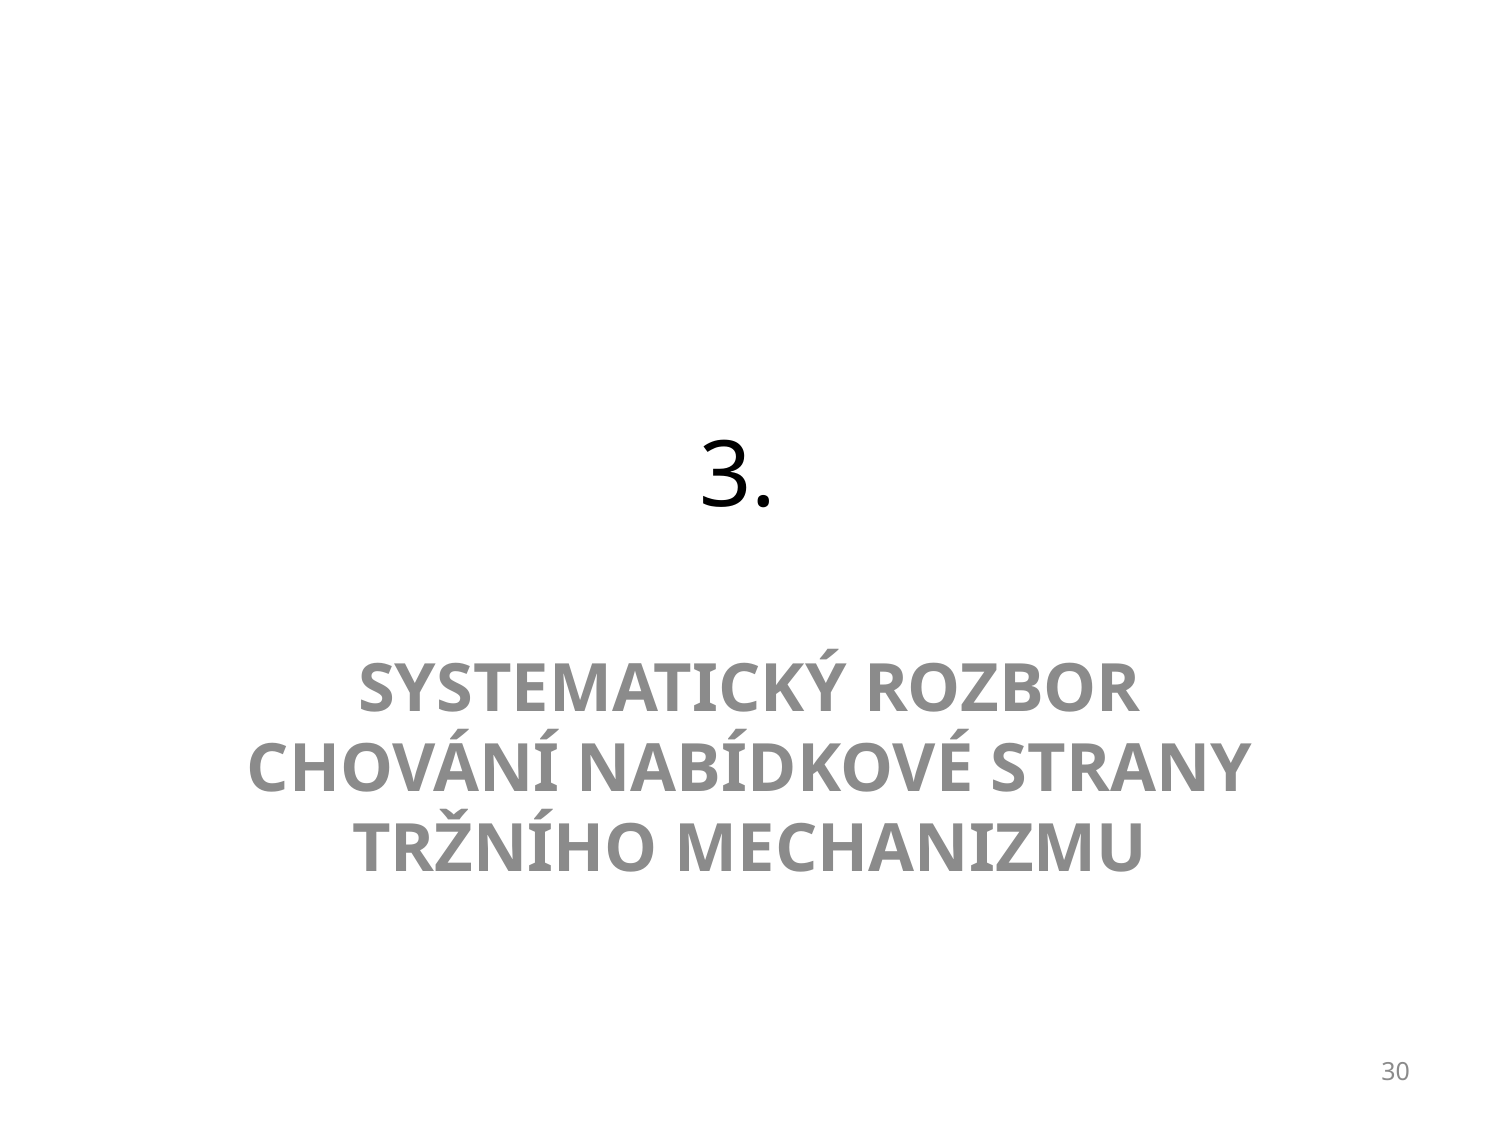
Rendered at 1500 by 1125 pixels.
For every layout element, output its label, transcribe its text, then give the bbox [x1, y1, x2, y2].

title 3. [112, 349, 1388, 591]
slide_number 30 [1074, 1042, 1425, 1103]
subtitle Systematický rozbor chování nabídkové strany tržního mechanizmu [225, 637, 1275, 925]
